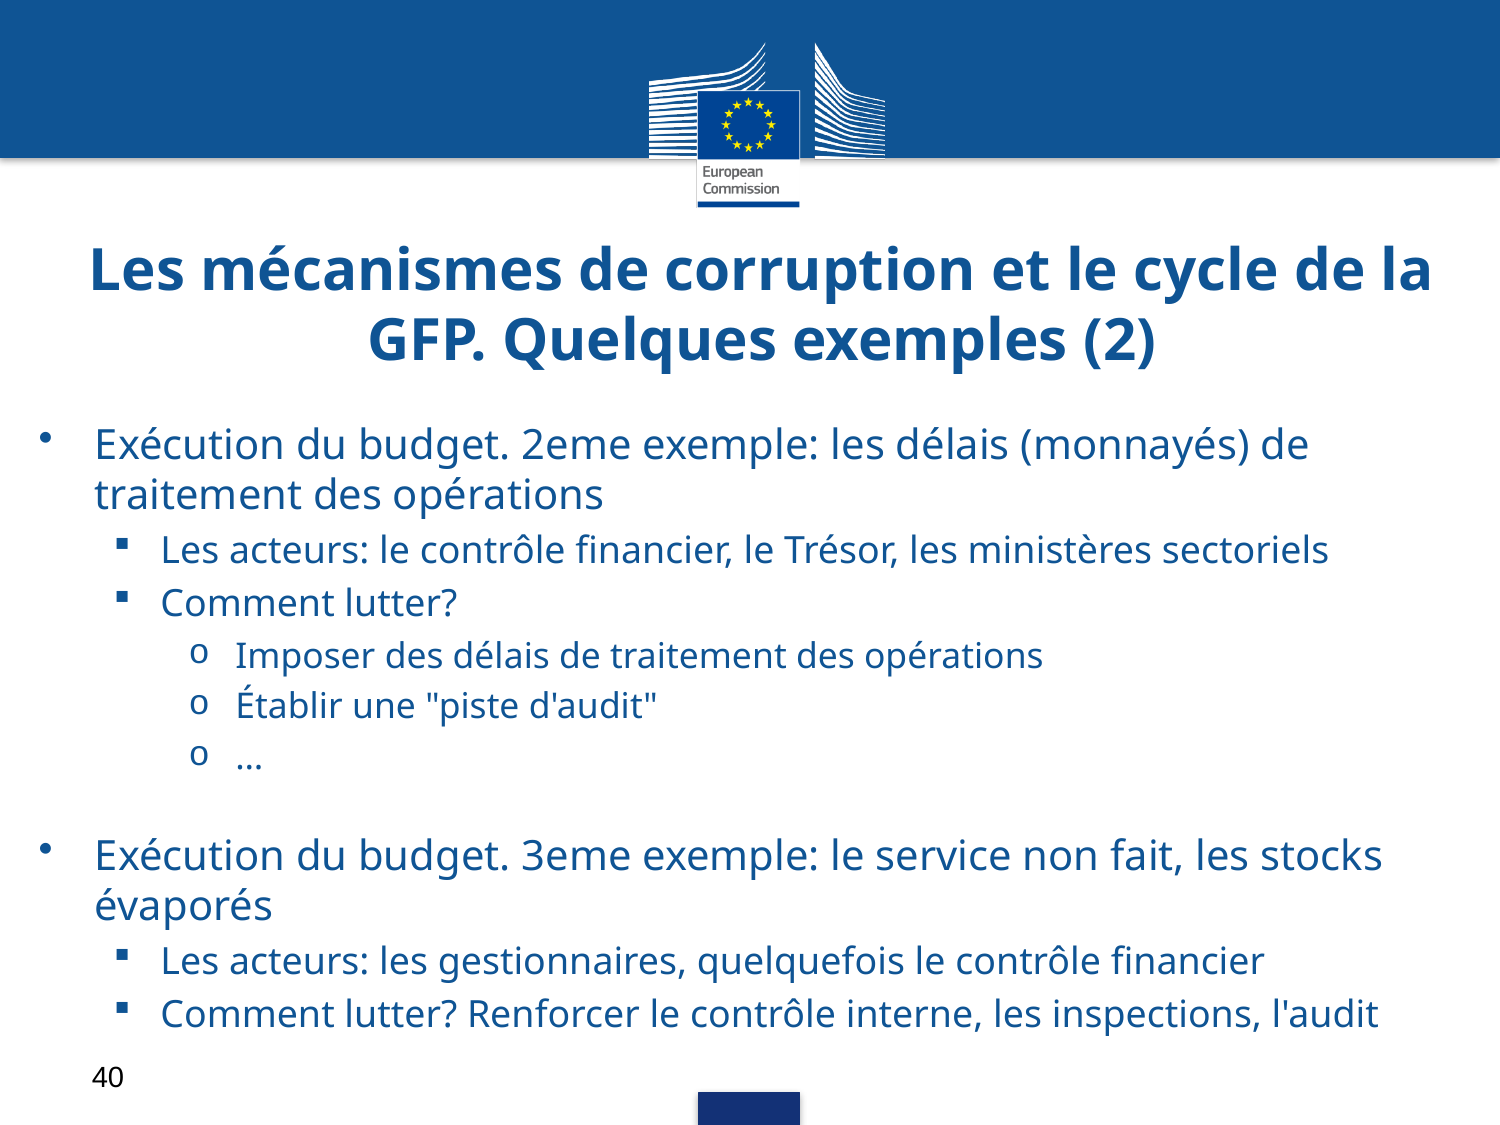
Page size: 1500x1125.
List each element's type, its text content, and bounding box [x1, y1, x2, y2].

picture [649, 42, 885, 207]
title Les mécanismes de corruption et le cycle de la GFP. Quelques exemples (2) [0, 207, 1483, 396]
slide_number 40 [76, 1022, 553, 1102]
list Exécution du budget. 2eme exemple: les délais (monnayés) de traitement des opérations Les acteurs: le contrôle financier, le Trésor, les ministères sectoriels Comment lutter? Imposer des délais de traitement des opérations Établir une "piste d'audit" … Exécution du budget. 3eme exemple: le service non fait, les stocks évaporés Les acteurs: les gestionnaires, quelquefois le contrôle financier Comment lutter? Renforcer le contrôle interne, les inspections, l'audit [23, 409, 1500, 1047]
